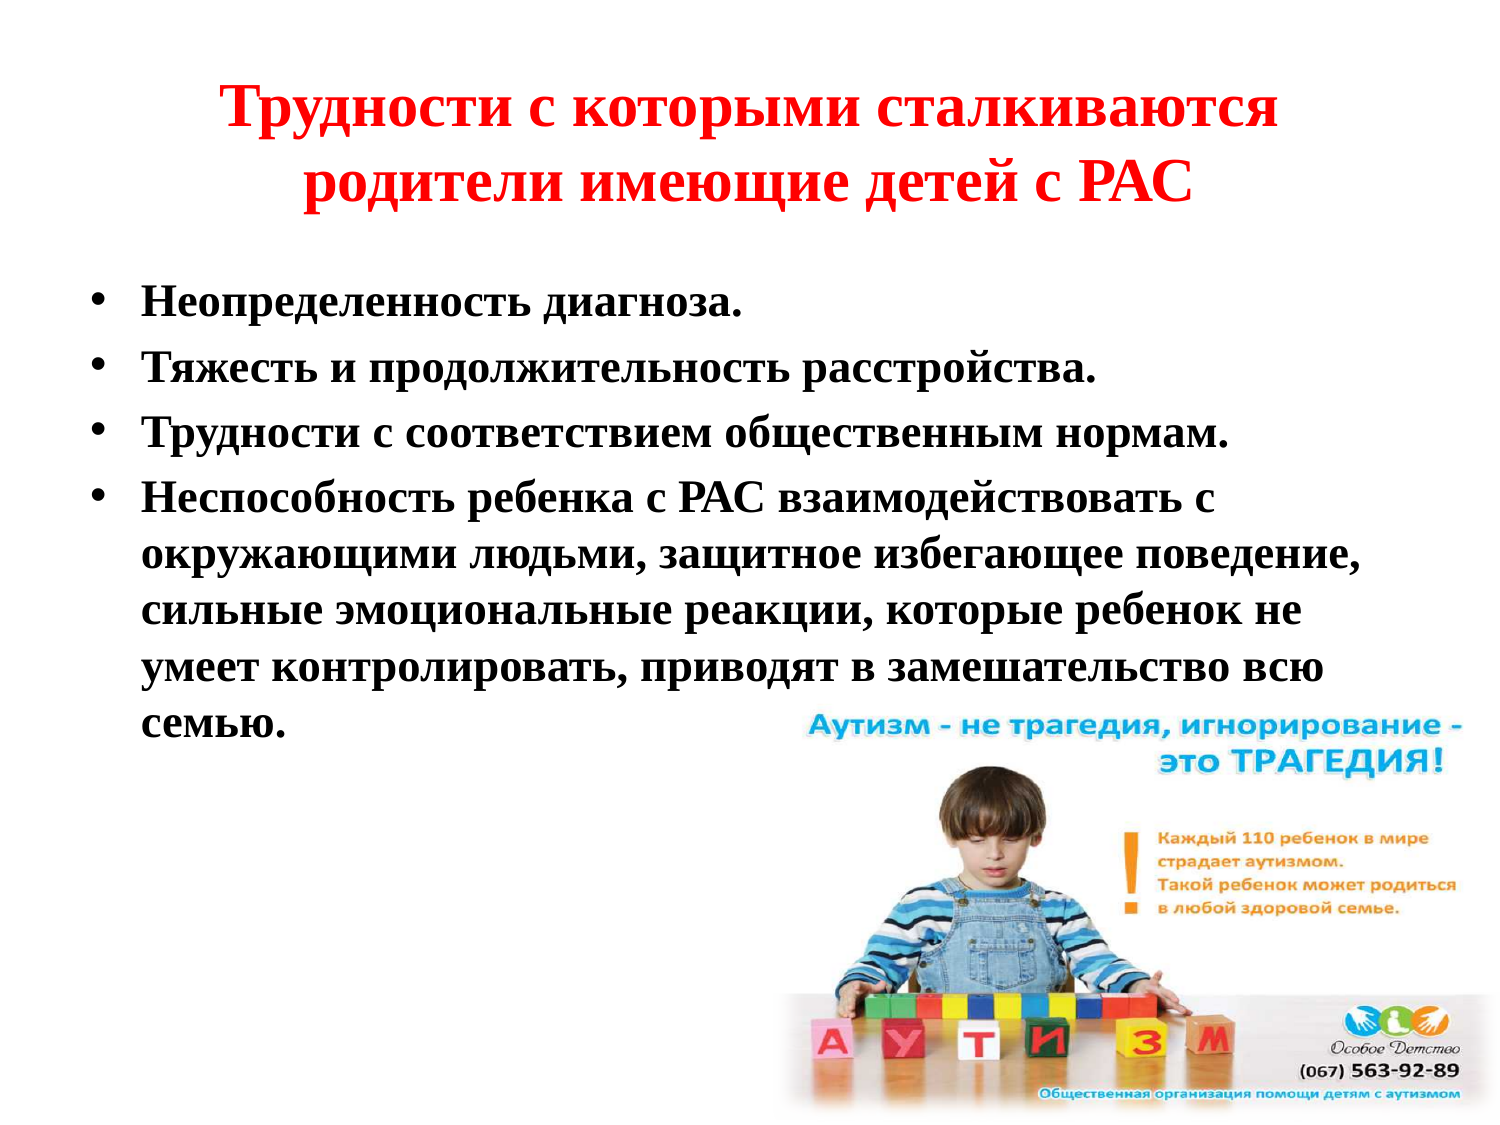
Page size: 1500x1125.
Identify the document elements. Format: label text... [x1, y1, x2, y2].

title Трудности с которыми сталкиваются родители имеющие детей с РАС [75, 45, 1425, 233]
picture [773, 680, 1500, 1125]
list Неопределенность диагноза. Тяжесть и продолжительность расстройства. Трудности с соответствием общественным нормам. Неспособность ребенка с РАС взаимодействовать с окружающими людьми, защитное избегающее поведение, сильные эмоциональные реакции, которые ребенок не умеет контролировать, приводят в замешательство всю семью. [75, 262, 1425, 764]
